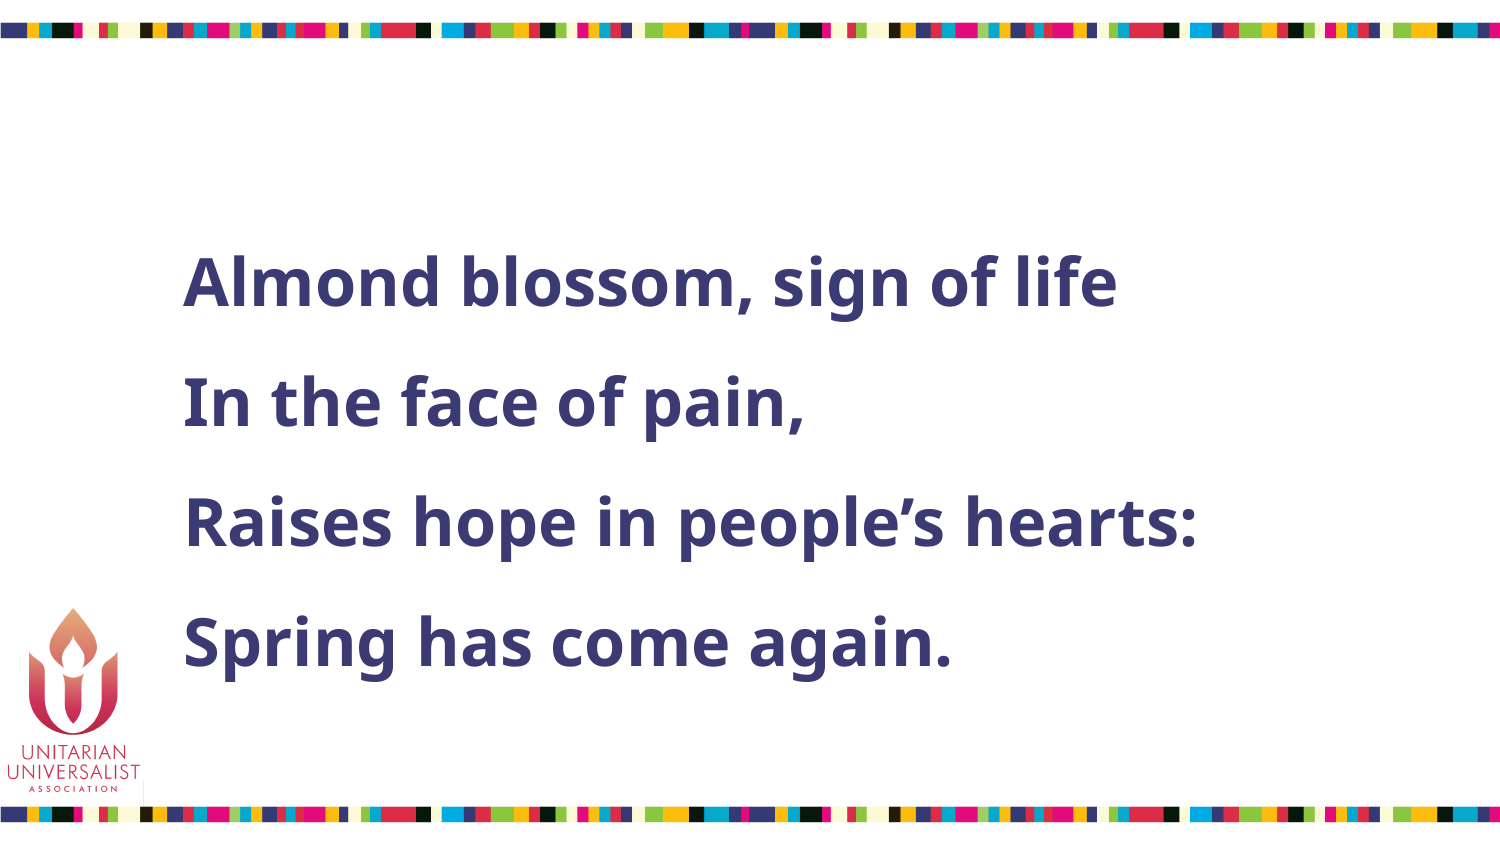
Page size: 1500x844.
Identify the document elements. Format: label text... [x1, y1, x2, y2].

picture [0, 600, 1500, 824]
picture [0, 22, 1500, 40]
text_box Almond blossom, sign of life In the face of pain, Raises hope in people’s hearts: Spring has come again. [168, 184, 1457, 695]
